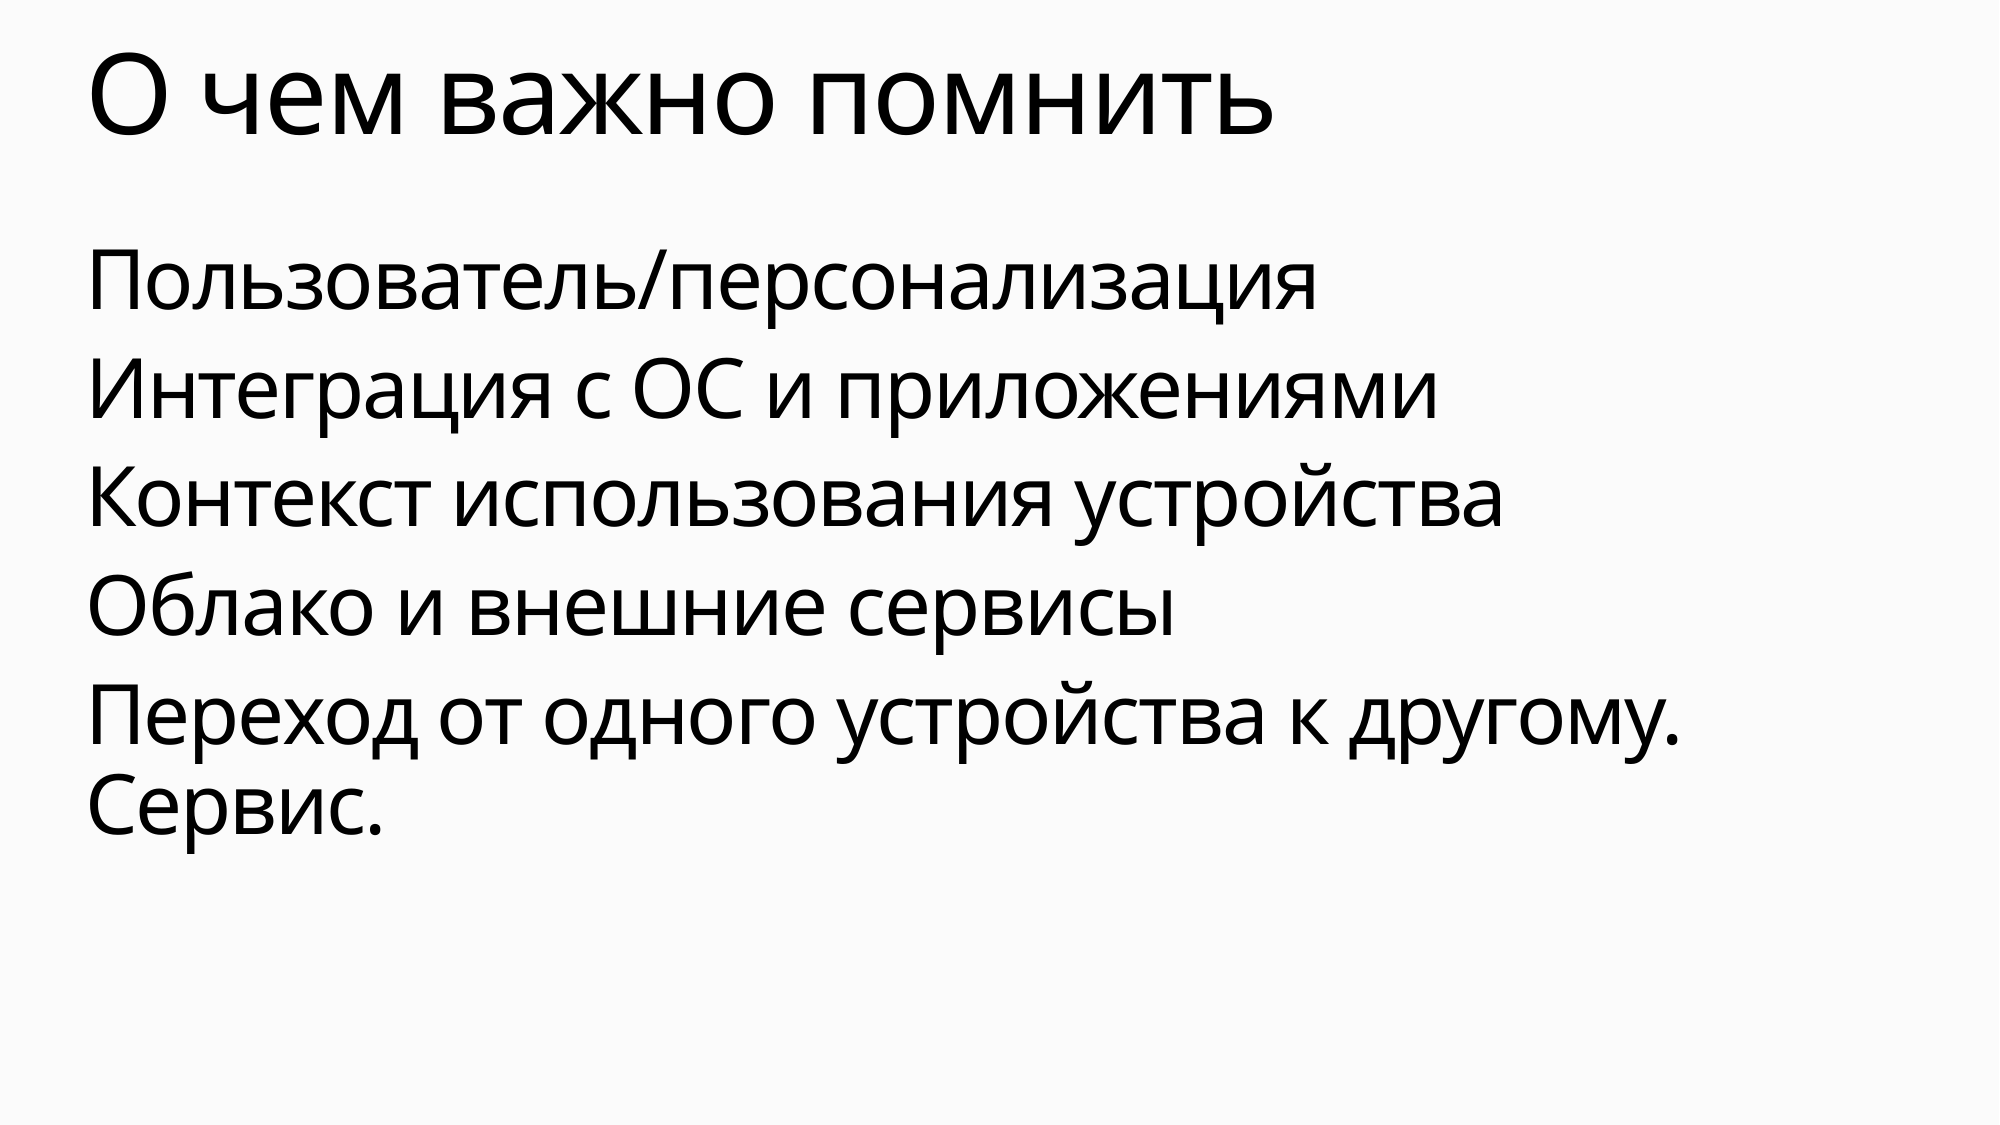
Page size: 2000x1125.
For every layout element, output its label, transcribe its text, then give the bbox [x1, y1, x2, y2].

title О чем важно помнить [85, 37, 1914, 161]
list Пользователь/персонализация Интеграция с ОС и приложениями Контекст использования устройства Облако и внешние сервисы Переход от одного устройства к другому. Сервис. [85, 237, 1914, 768]
